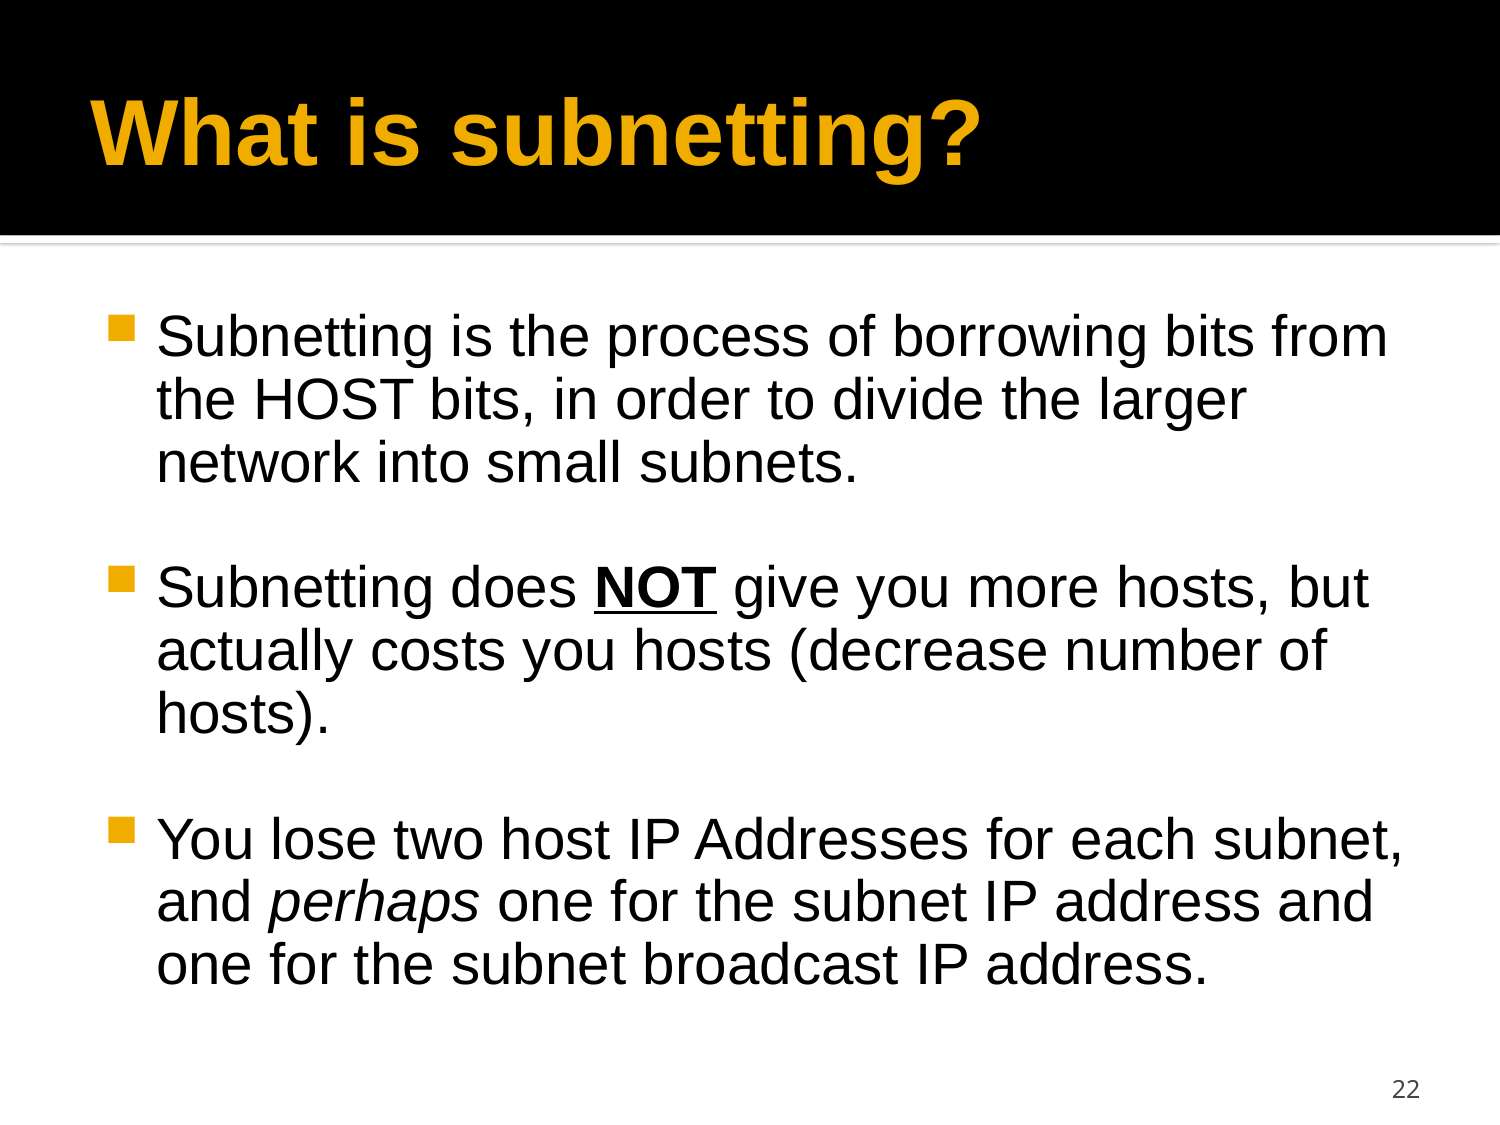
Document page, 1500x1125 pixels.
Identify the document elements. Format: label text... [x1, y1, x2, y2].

title What is subnetting? [75, 25, 1425, 231]
slide_number 22 [1345, 1062, 1467, 1108]
list Subnetting is the process of borrowing bits from the HOST bits, in order to divide the larger network into small subnets. Subnetting does NOT give you more hosts, but actually costs you hosts (decrease number of hosts). You lose two host IP Addresses for each subnet, and perhaps one for the subnet IP address and one for the subnet broadcast IP address. [75, 291, 1425, 1050]
